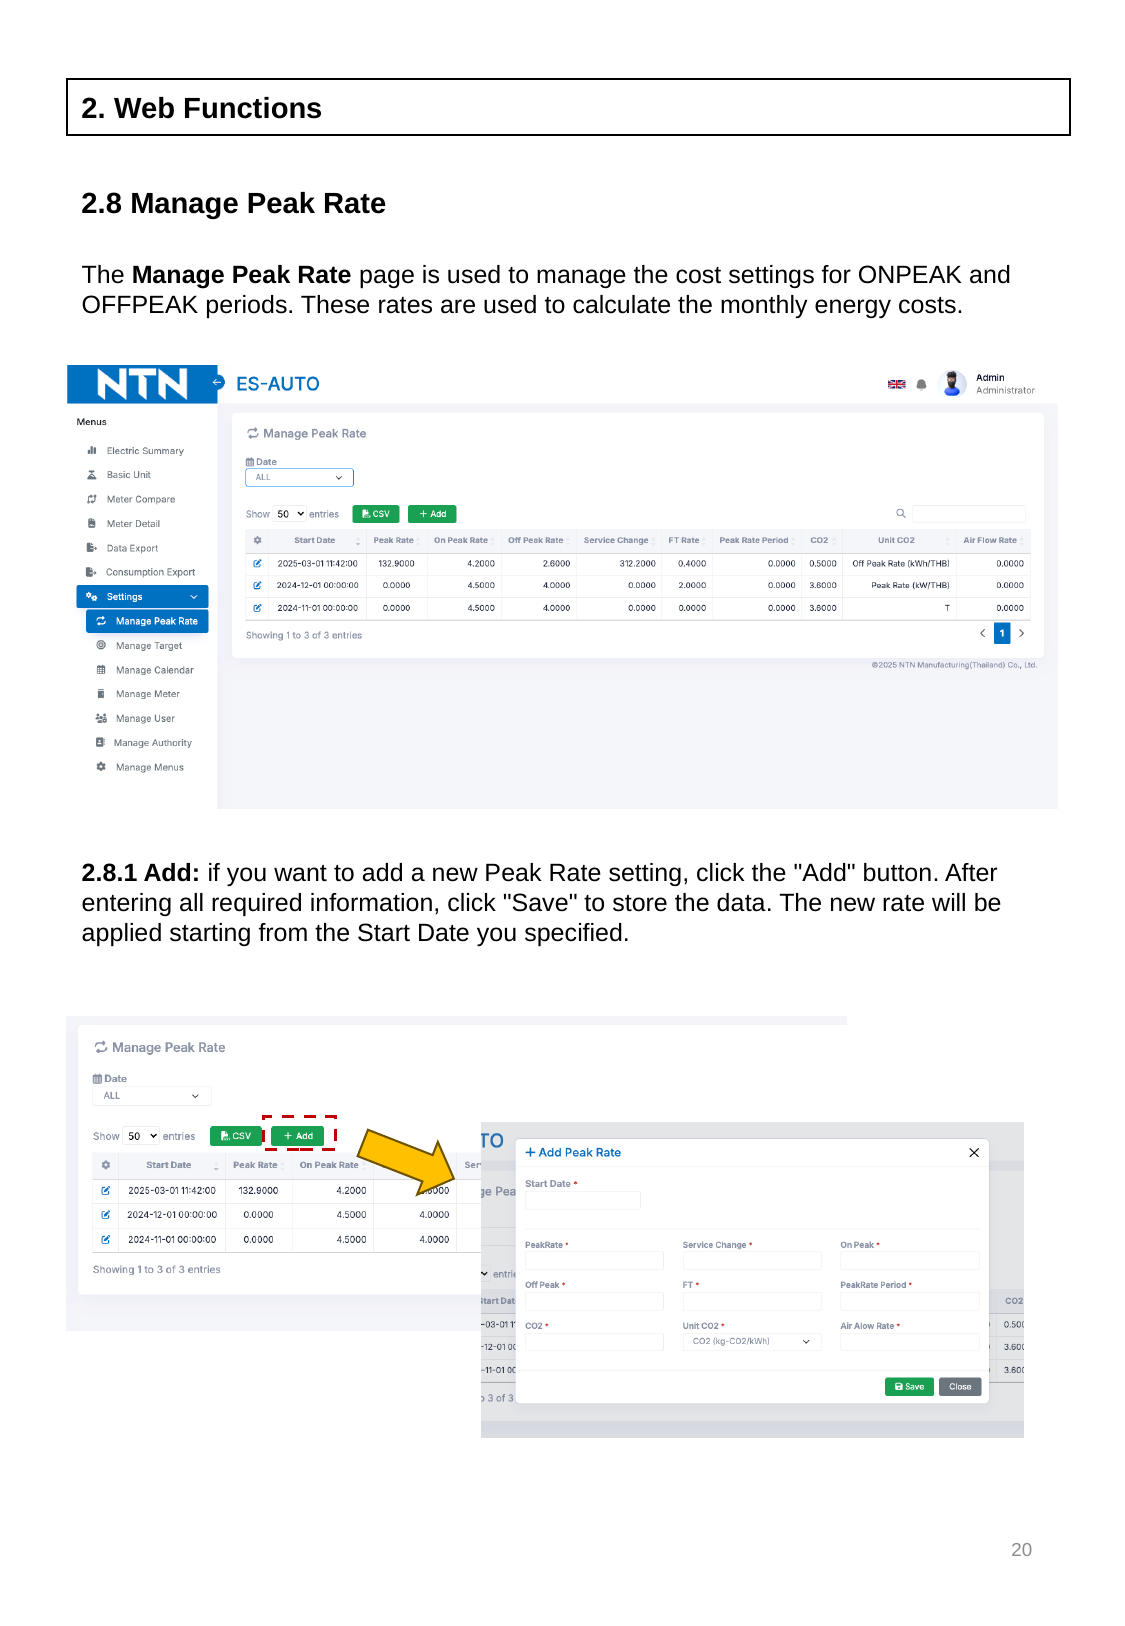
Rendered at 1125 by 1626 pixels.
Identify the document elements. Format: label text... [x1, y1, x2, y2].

text_box 2.8.1 Add: if you want to add a new Peak Rate setting, click the "Add" button. After entering all required information, click "Save" to store the data. The new rate will be applied starting from the Start Date you specified. [66, 848, 1071, 954]
text_box 20 [794, 1506, 1048, 1593]
picture [67, 365, 1058, 809]
picture [66, 1016, 1024, 1438]
text_box The Manage Peak Rate page is used to manage the cost settings for ONPEAK and OFFPEAK periods. These rates are used to calculate the monthly energy costs. [66, 250, 1071, 326]
text_box 2.8 Manage Peak Rate [66, 177, 847, 227]
text_box 2. Web Functions [66, 78, 1071, 136]
